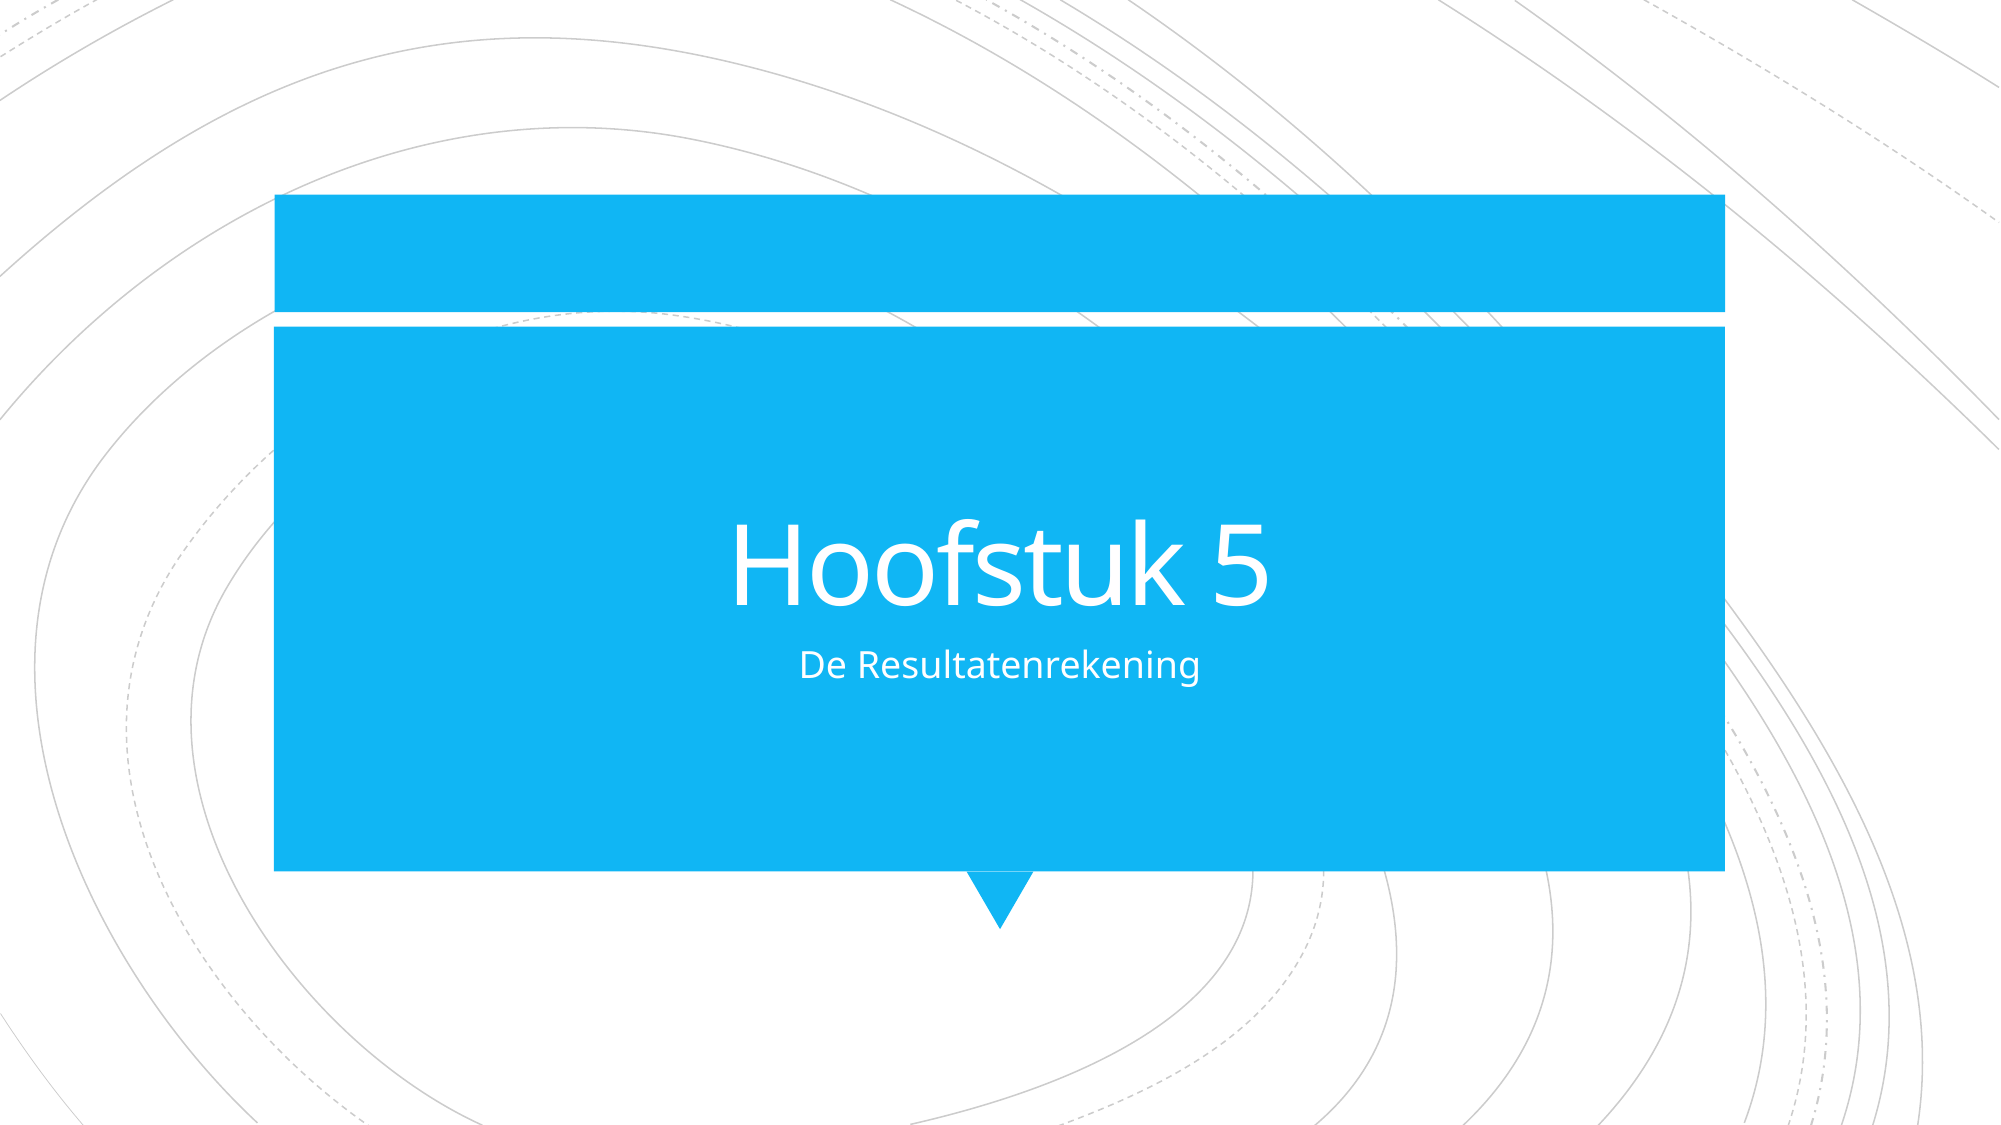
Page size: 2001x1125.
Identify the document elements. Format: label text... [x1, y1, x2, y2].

subtitle De Resultatenrekening [288, 640, 1712, 858]
title Hoofstuk 5 [288, 340, 1713, 628]
